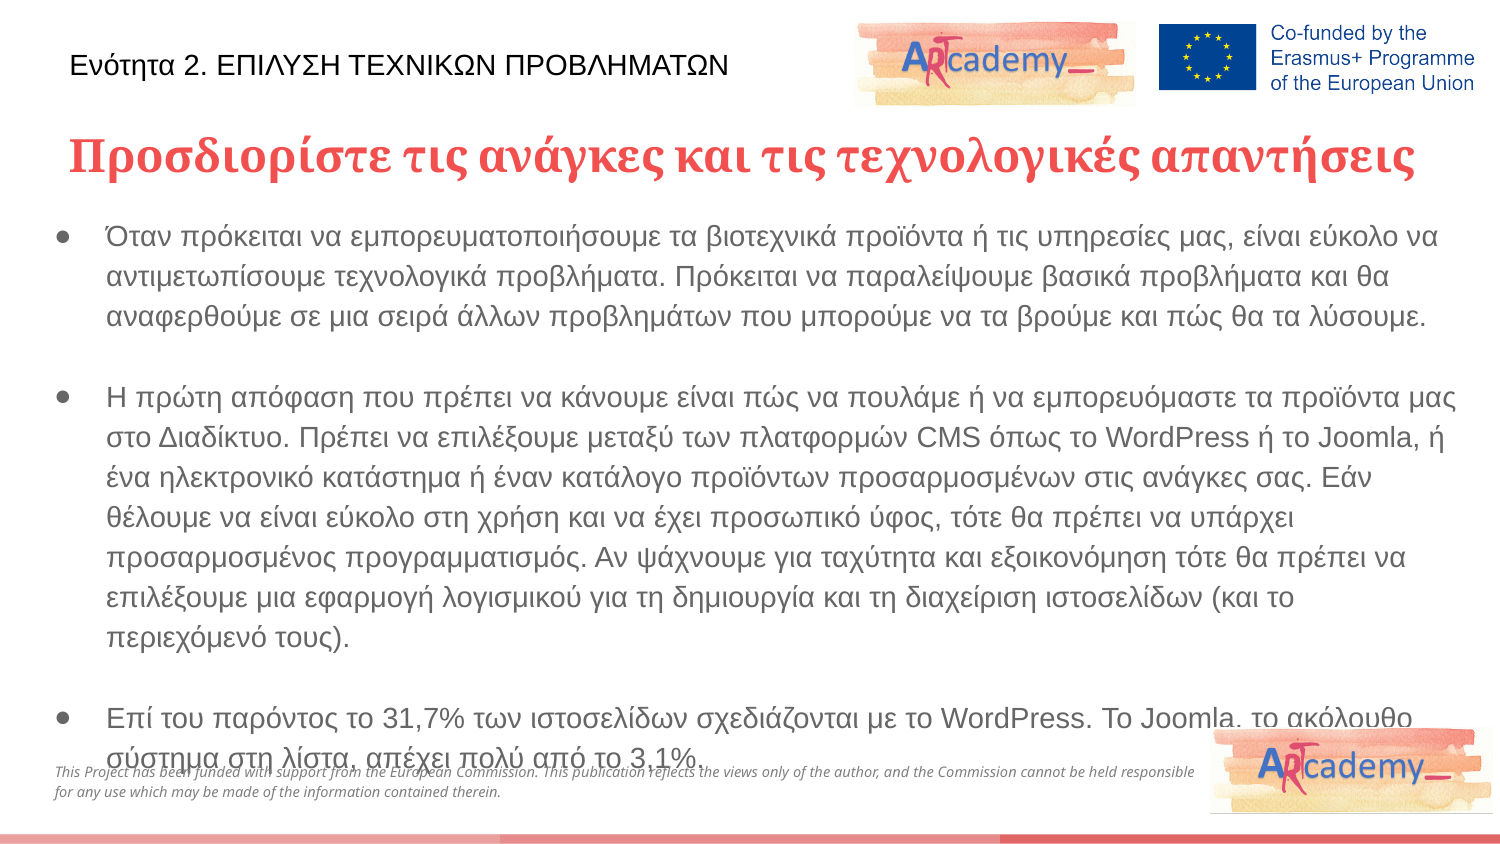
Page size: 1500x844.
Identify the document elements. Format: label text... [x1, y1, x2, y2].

list Όταν πρόκειται να εμπορευματοποιήσουμε τα βιοτεχνικά προϊόντα ή τις υπηρεσίες μας, είναι εύκολο να αντιμετωπίσουμε τεχνολογικά προβλήματα. Πρόκειται να παραλείψουμε βασικά προβλήματα και θα αναφερθούμε σε μια σειρά άλλων προβλημάτων που μπορούμε να τα βρούμε και πώς θα τα λύσουμε. Η πρώτη απόφαση που πρέπει να κάνουμε είναι πώς να πουλάμε ή να εμπορευόμαστε τα προϊόντα μας στο Διαδίκτυο. Πρέπει να επιλέξουμε μεταξύ των πλατφορμών CMS όπως το WordPress ή το Joomla, ή ένα ηλεκτρονικό κατάστημα ή έναν κατάλογο προϊόντων προσαρμοσμένων στις ανάγκες σας. Εάν θέλουμε να είναι εύκολο στη χρήση και να έχει προσωπικό ύφος, τότε θα πρέπει να υπάρχει προσαρμοσμένος προγραμματισμός. Αν ψάχνουμε για ταχύτητα και εξοικονόμηση τότε θα πρέπει να επιλέξουμε μια εφαρμογή λογισμικού για τη δημιουργία και τη διαχείριση ιστοσελίδων (και το περιεχόμενό τους). Επί του παρόντος το 31,7% των ιστοσελίδων σχεδιάζονται με το WordPress. Το Joomla, το ακόλουθο σύστημα στη λίστα, απέχει πολύ από το 3,1%. [16, 197, 1474, 483]
picture [1210, 709, 1493, 844]
text_box Ενότητα 2. ΕΠΙΛΥΣΗ ΤΕΧΝΙΚΩΝ ΠΡΟΒΛΗΜΑΤΩΝ [54, 39, 793, 89]
title Προσδιορίστε τις ανάγκες και τις τεχνολογικές απαντήσεις [39, 3, 1446, 197]
picture [854, 2, 1137, 138]
picture [1158, 24, 1474, 94]
text_box This Project has been funded with support from the European Commission. This publication reflects the views only of the author, and the Commission cannot be held responsible for any use which may be made of the information contained therein. [39, 754, 1205, 799]
